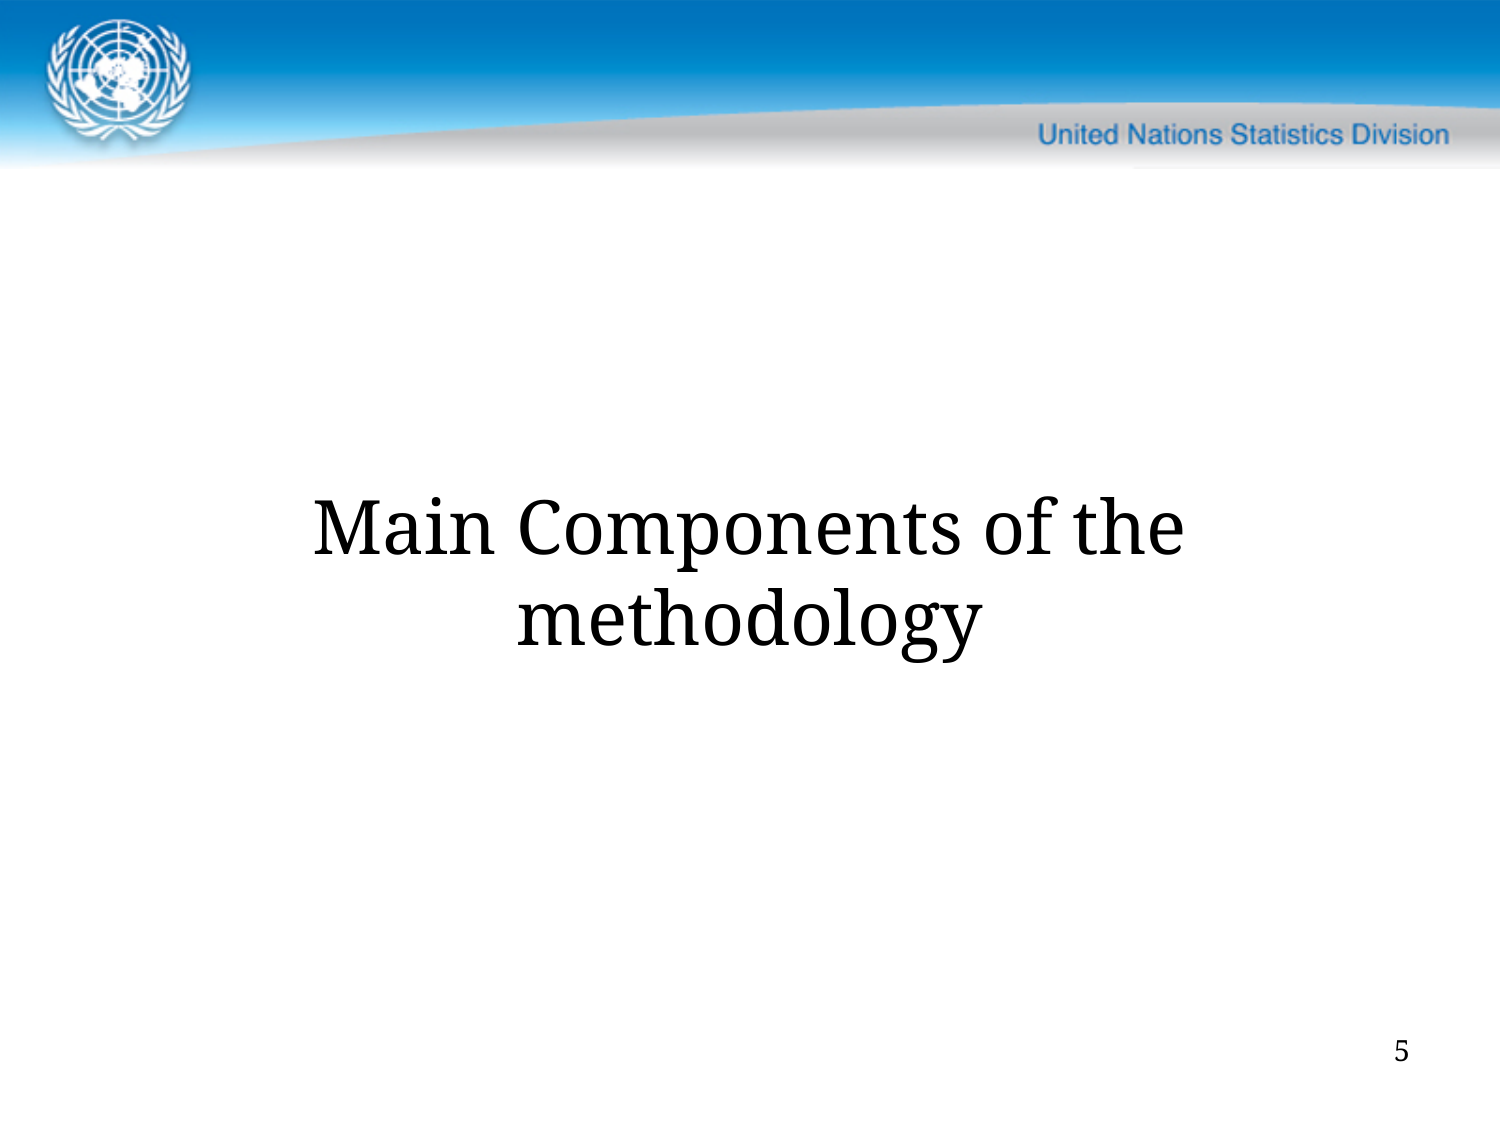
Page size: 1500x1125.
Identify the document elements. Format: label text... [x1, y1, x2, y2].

picture [0, 0, 1500, 169]
list Main Components of the methodology [75, 262, 1425, 1005]
slide_number 5 [1074, 1024, 1425, 1103]
